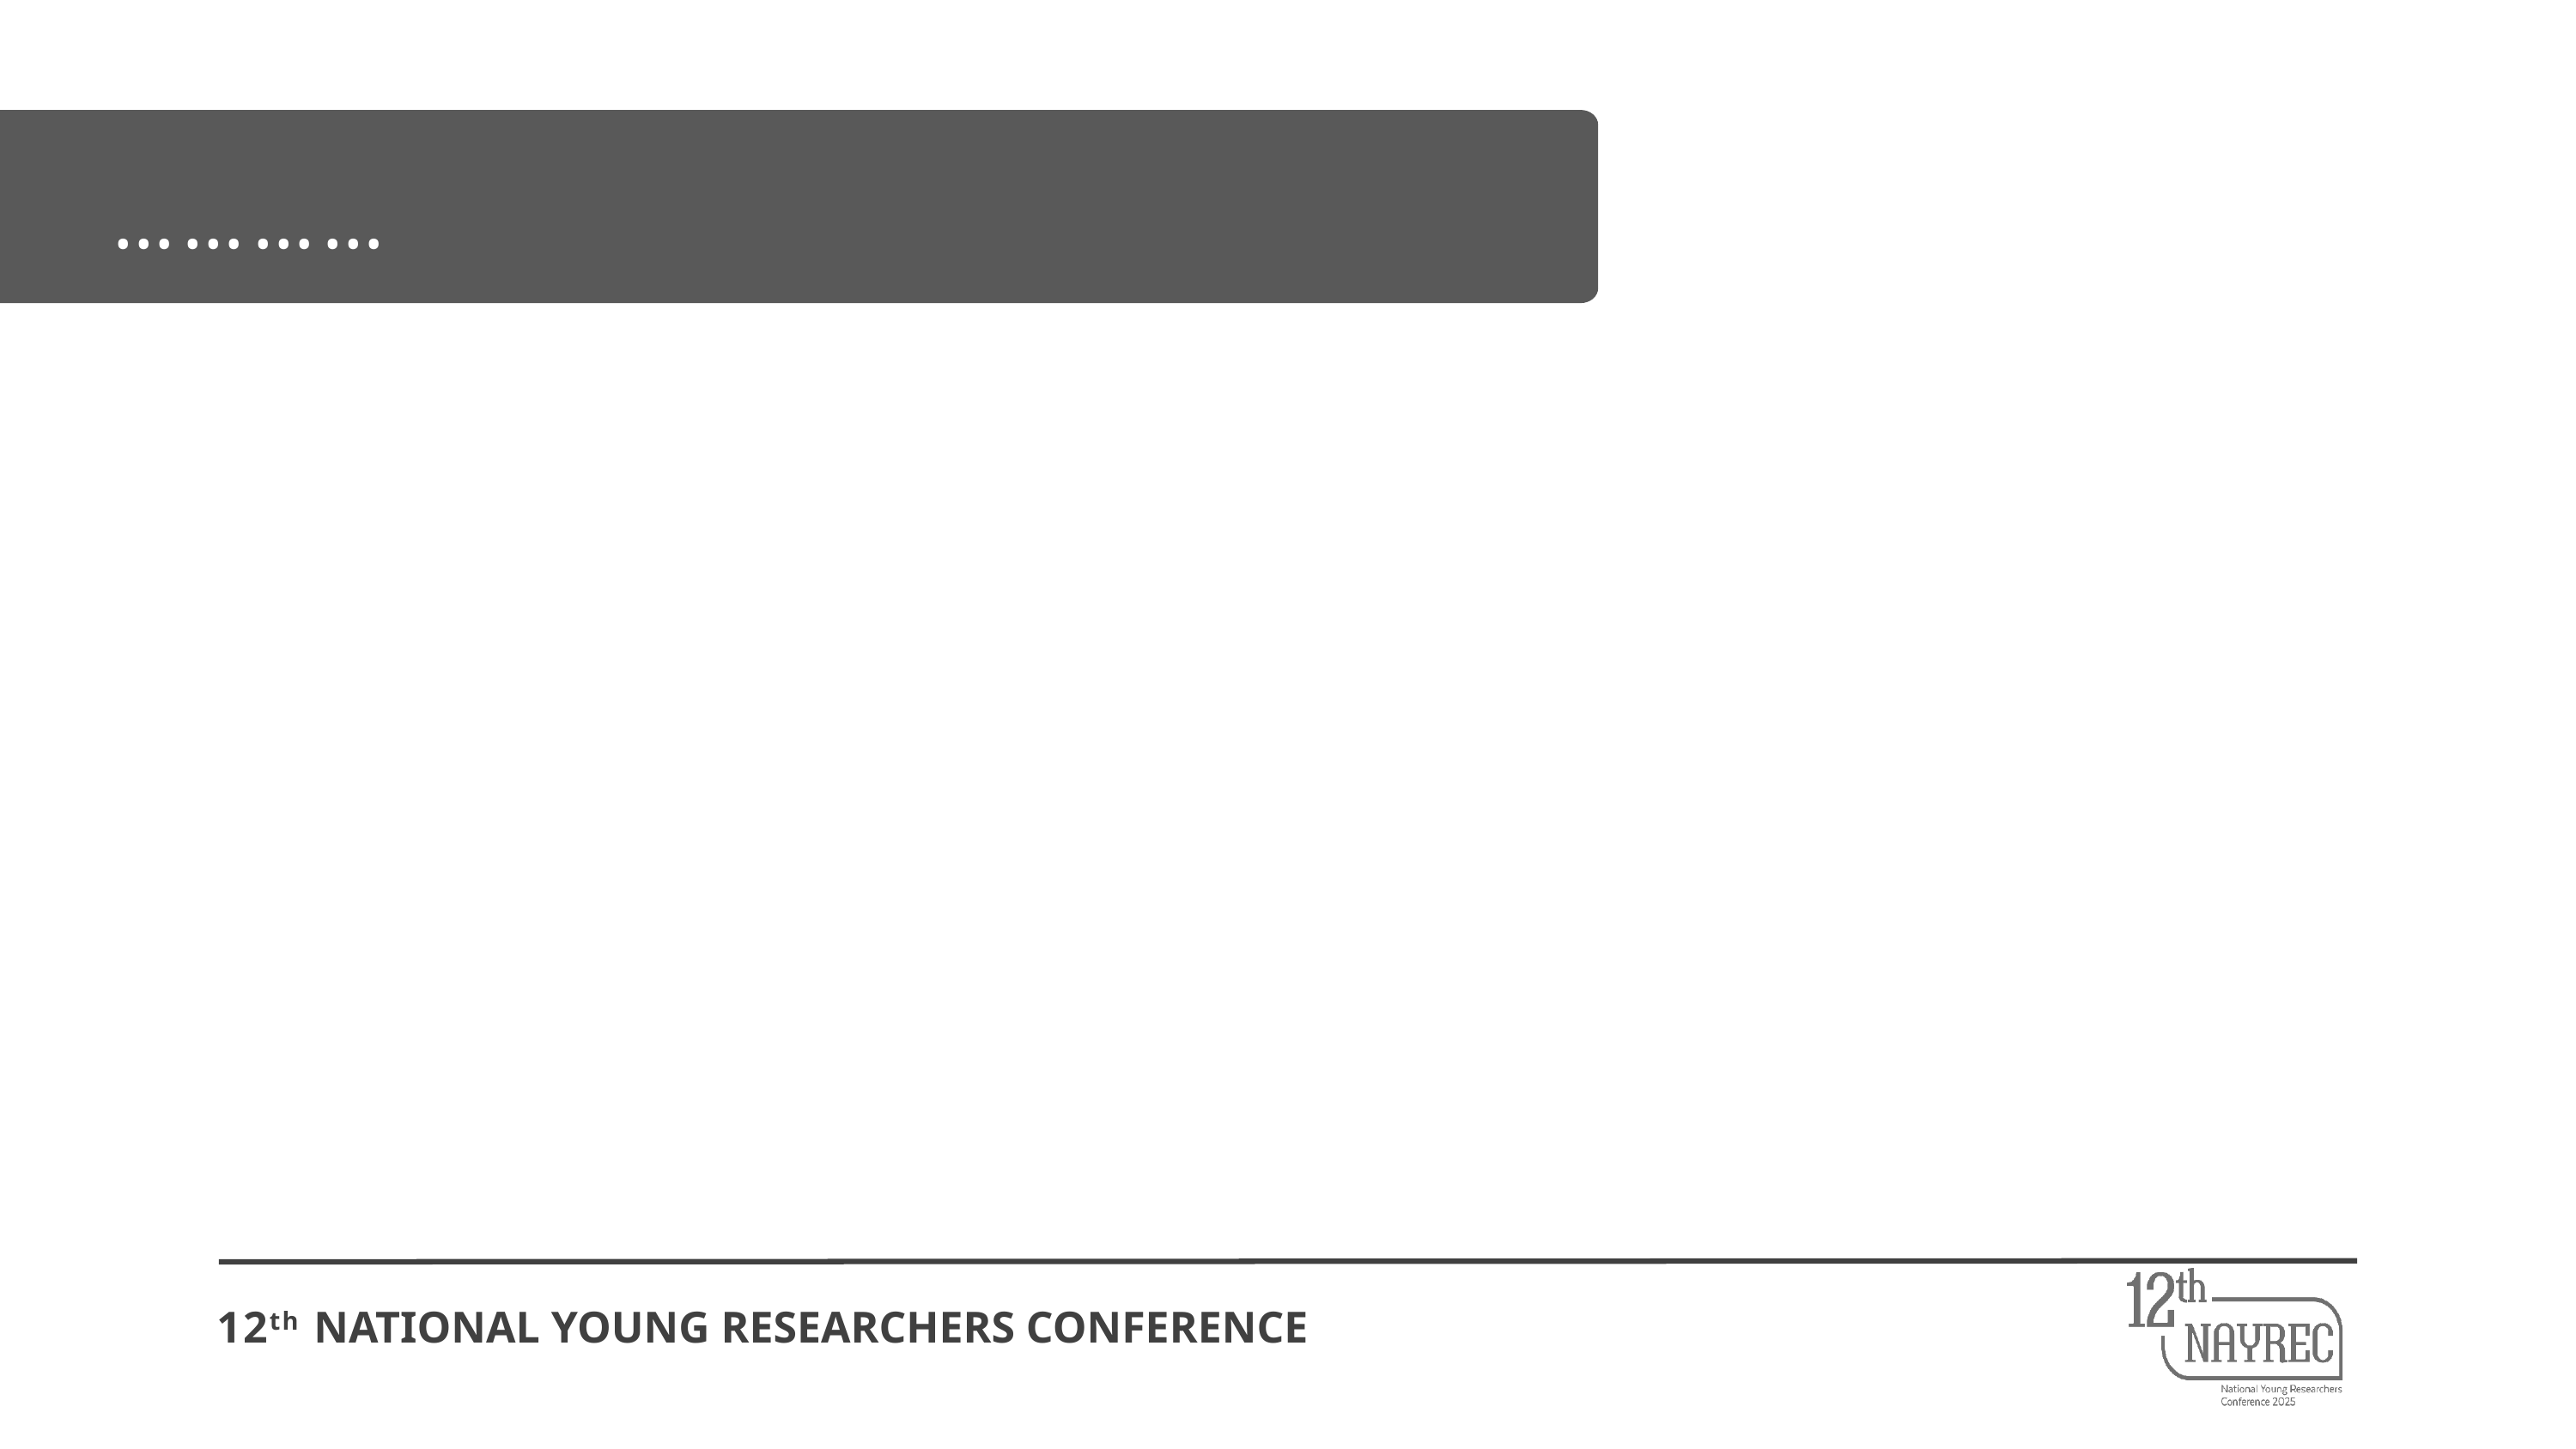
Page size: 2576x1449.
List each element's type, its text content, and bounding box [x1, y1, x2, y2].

text_box 12th NATIONAL YOUNG RESEARCHERS CONFERENCE [204, 1293, 1545, 1358]
text_box ………… [112, 155, 1713, 265]
picture [2071, 1226, 2415, 1426]
text_box [0, 110, 1599, 304]
